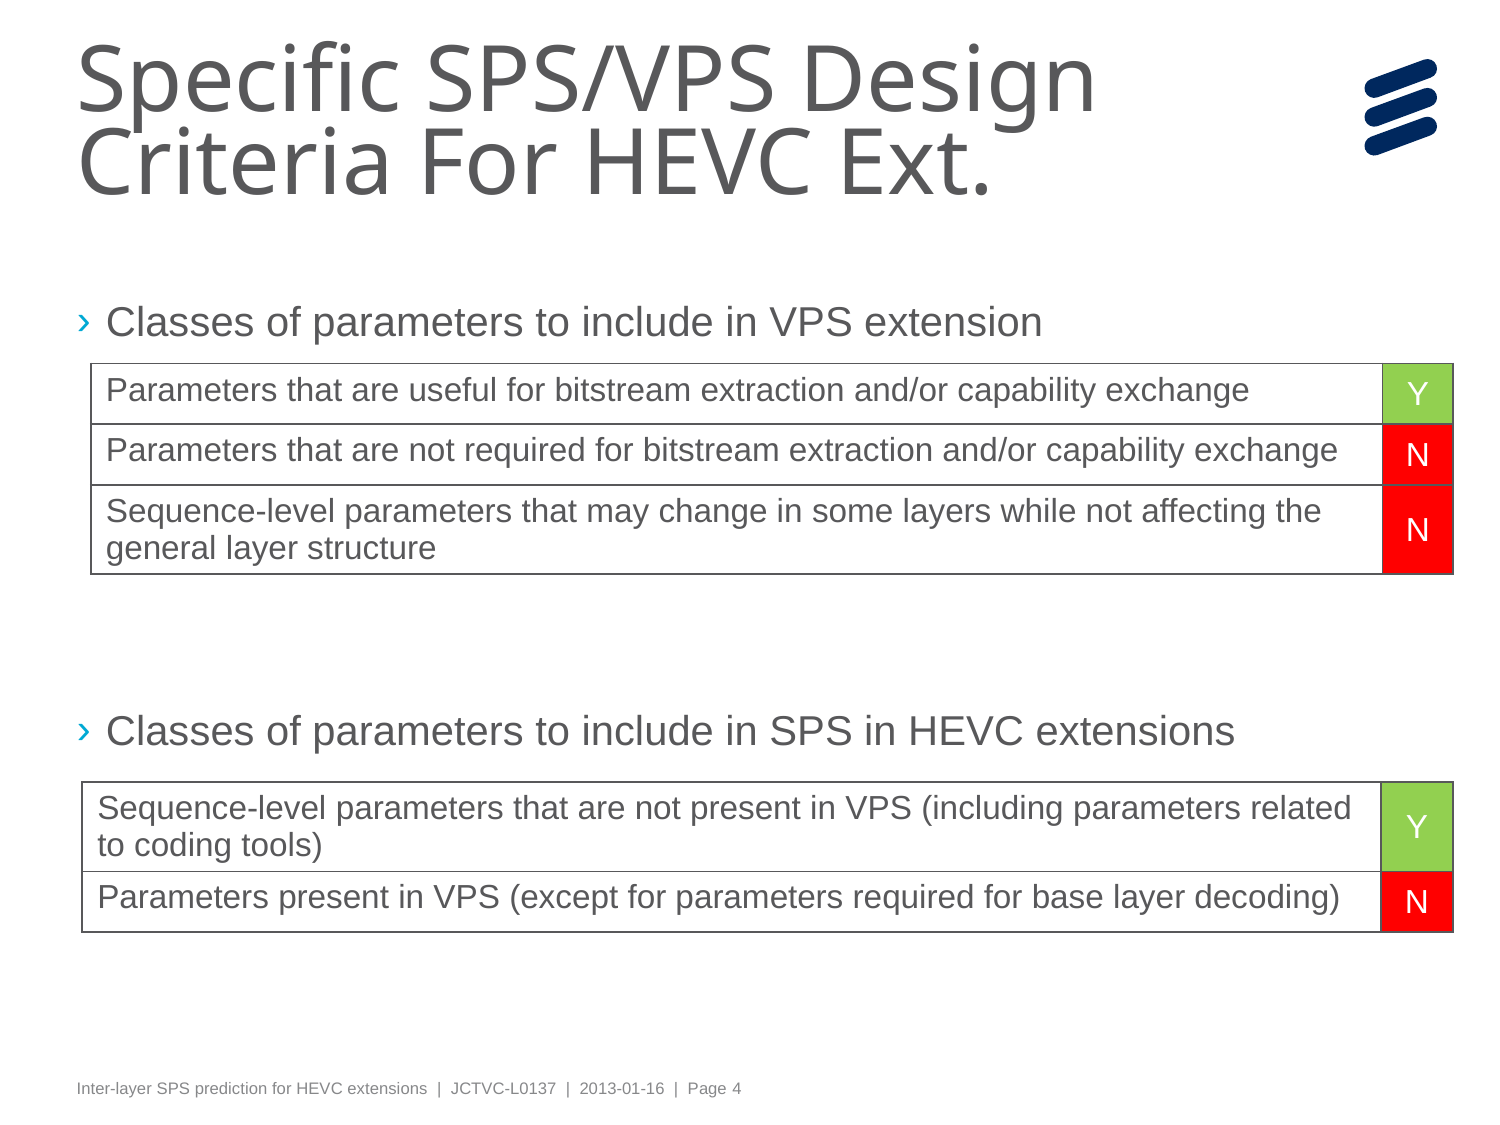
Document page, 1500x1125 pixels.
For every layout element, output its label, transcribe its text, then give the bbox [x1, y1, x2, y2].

table_header Y [1383, 364, 1452, 423]
table_header Y [1382, 783, 1452, 871]
table_header Parameters that are useful for bitstream extraction and/or capability exchange [92, 364, 1382, 423]
table_cell N [1382, 872, 1452, 931]
table_cell N [1383, 425, 1452, 484]
title Specific SPS/VPS Design Criteria For HEVC Ext. [64, 39, 1295, 218]
table_cell Sequence-level parameters that may change in some layers while not affecting the general layer structure [92, 486, 1382, 573]
table_cell Parameters that are not required for bitstream extraction and/or capability exchange [92, 425, 1382, 484]
table_cell N [1383, 486, 1452, 573]
table_header Sequence-level parameters that are not present in VPS (including parameters related to coding tools) [83, 783, 1380, 871]
table_cell Parameters present in VPS (except for parameters required for base layer decoding) [83, 872, 1380, 931]
list Classes of parameters to include in VPS extension Classes of parameters to include in SPS in HEVC extensions [64, 295, 1436, 928]
